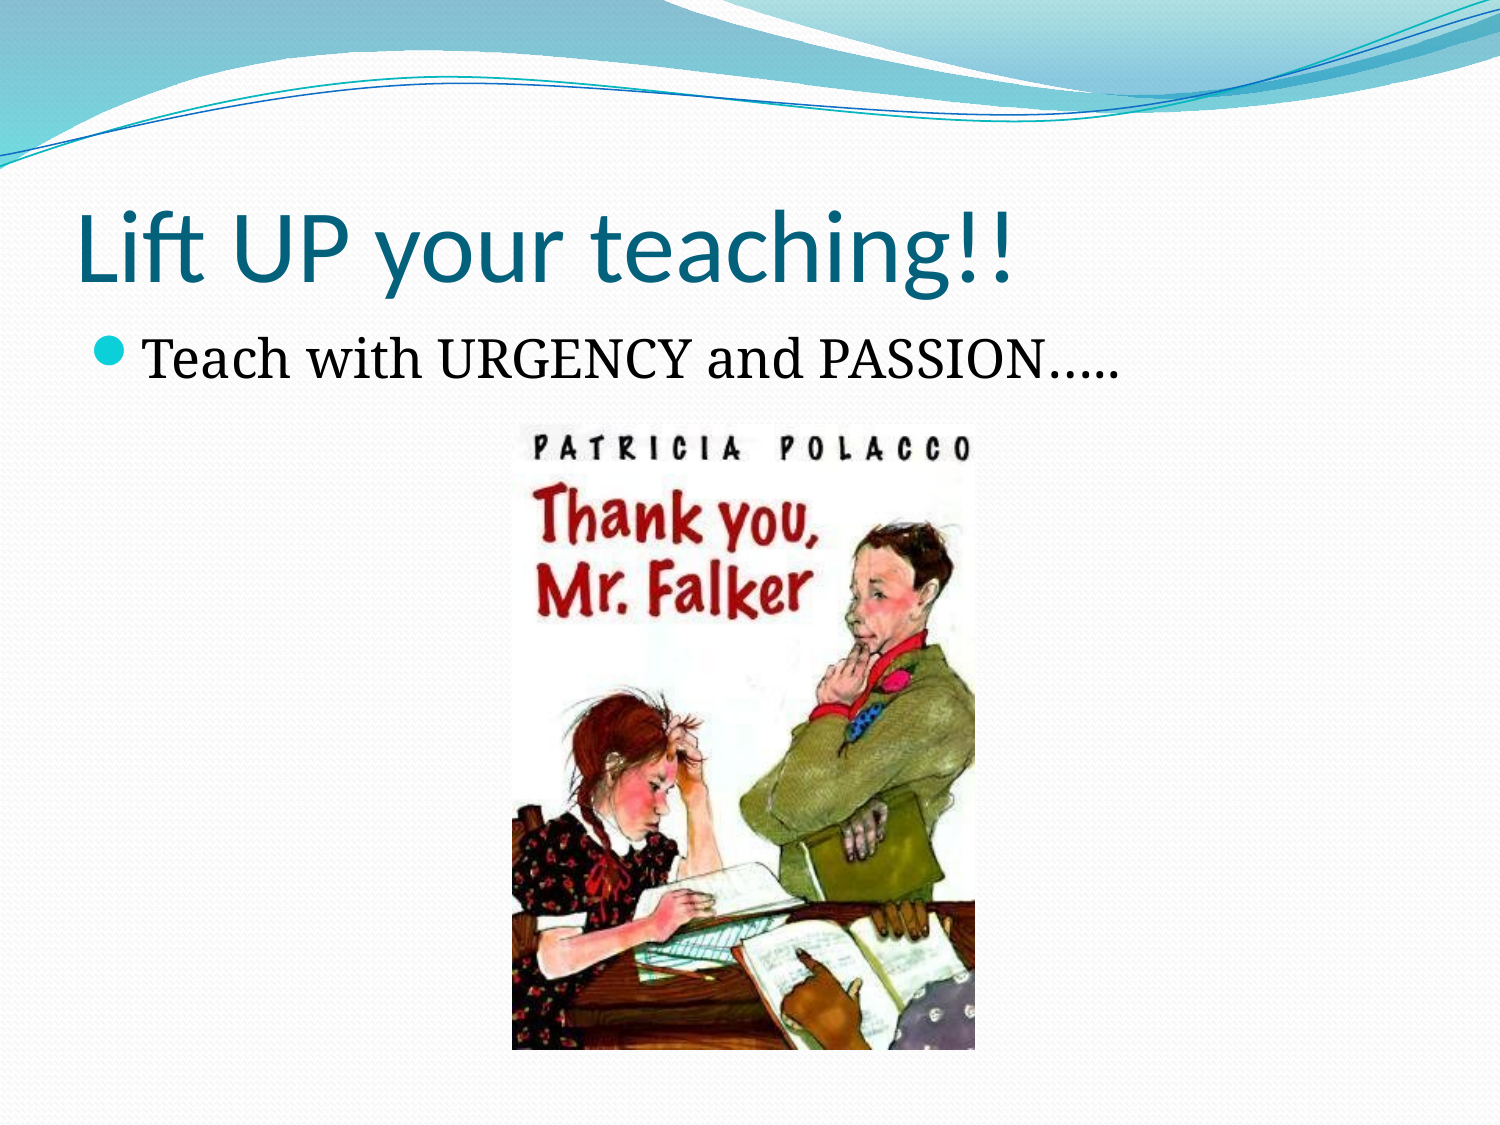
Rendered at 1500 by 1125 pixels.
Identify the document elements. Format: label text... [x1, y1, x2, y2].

picture [512, 424, 976, 1051]
title Lift UP your teaching!! [75, 115, 1425, 303]
list Teach with URGENCY and PASSION….. [75, 317, 1425, 1038]
